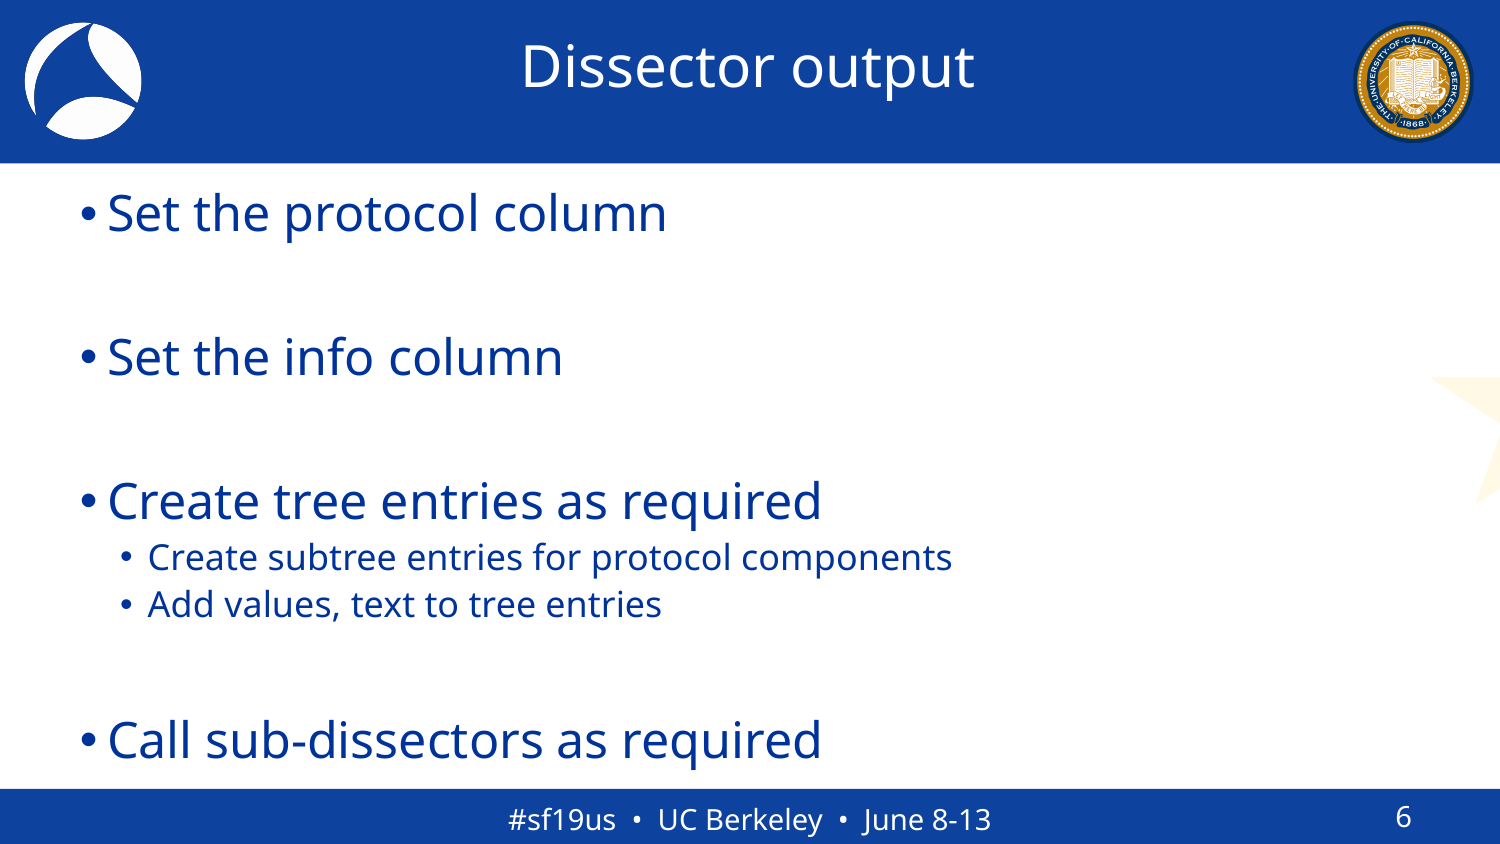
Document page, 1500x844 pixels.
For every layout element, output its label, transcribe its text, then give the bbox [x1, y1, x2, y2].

picture [24, 22, 142, 140]
picture [1353, 21, 1474, 143]
list Dissector output [147, 0, 1341, 139]
list Set the protocol column Set the info column Create tree entries as required Create subtree entries for protocol components Add values, text to tree entries Call sub-dissectors as required [64, 173, 1436, 788]
